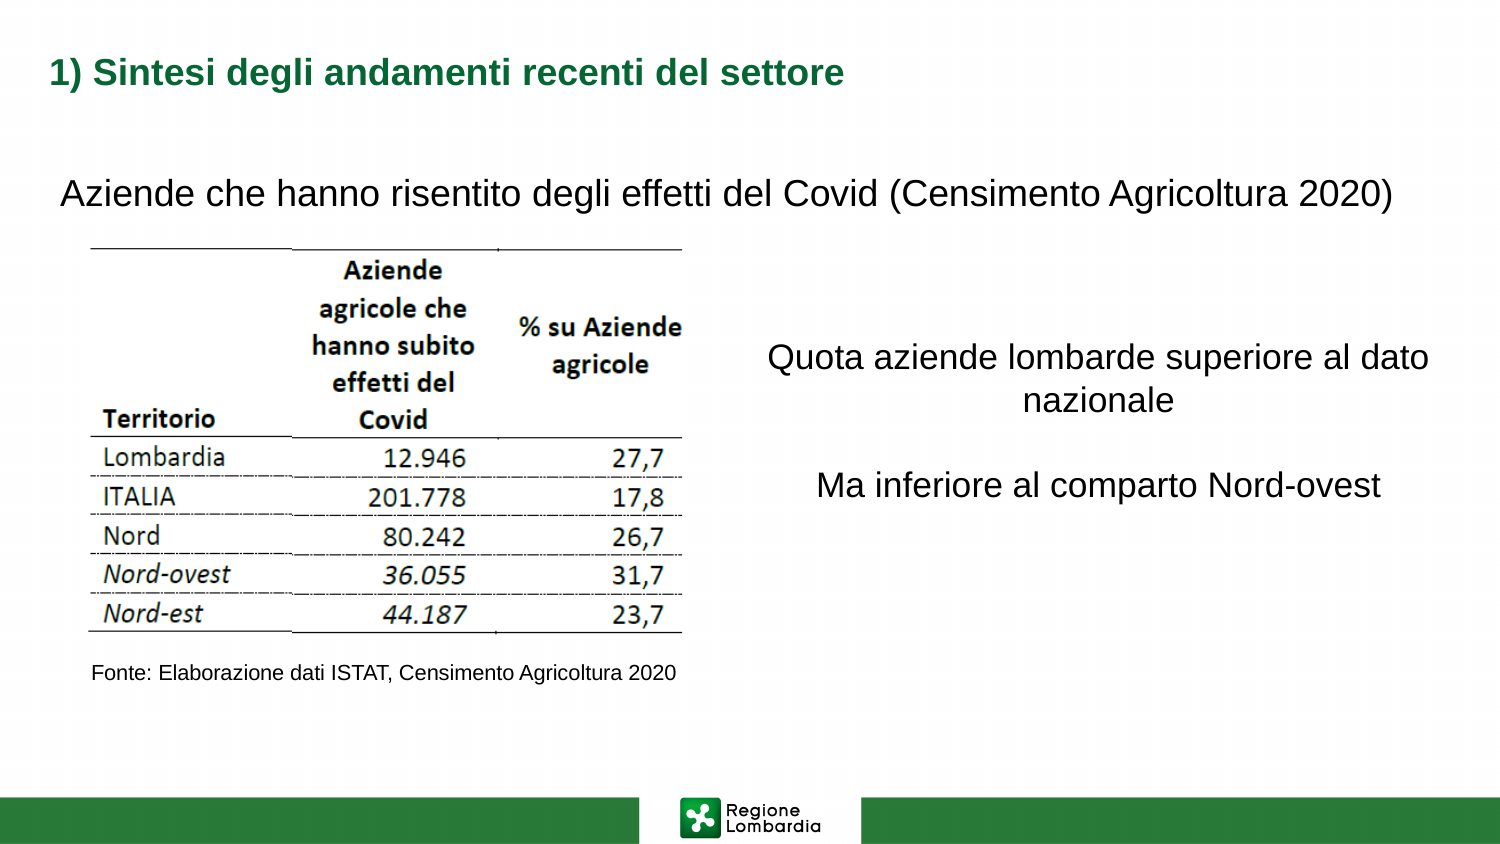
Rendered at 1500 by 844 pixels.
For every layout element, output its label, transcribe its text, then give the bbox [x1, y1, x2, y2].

text_box Quota aziende lombarde superiore al dato nazionale Ma inferiore al comparto Nord-ovest [723, 327, 1474, 517]
subtitle Aziende che hanno risentito degli effetti del Covid (Censimento Agricoltura 2020) [34, 139, 1421, 224]
text_box Fonte: Elaborazione dati ISTAT, Censimento Agricoltura 2020 [76, 651, 693, 693]
title 1) Sintesi degli andamenti recenti del settore [34, 16, 1499, 125]
picture [0, 0, 1500, 844]
